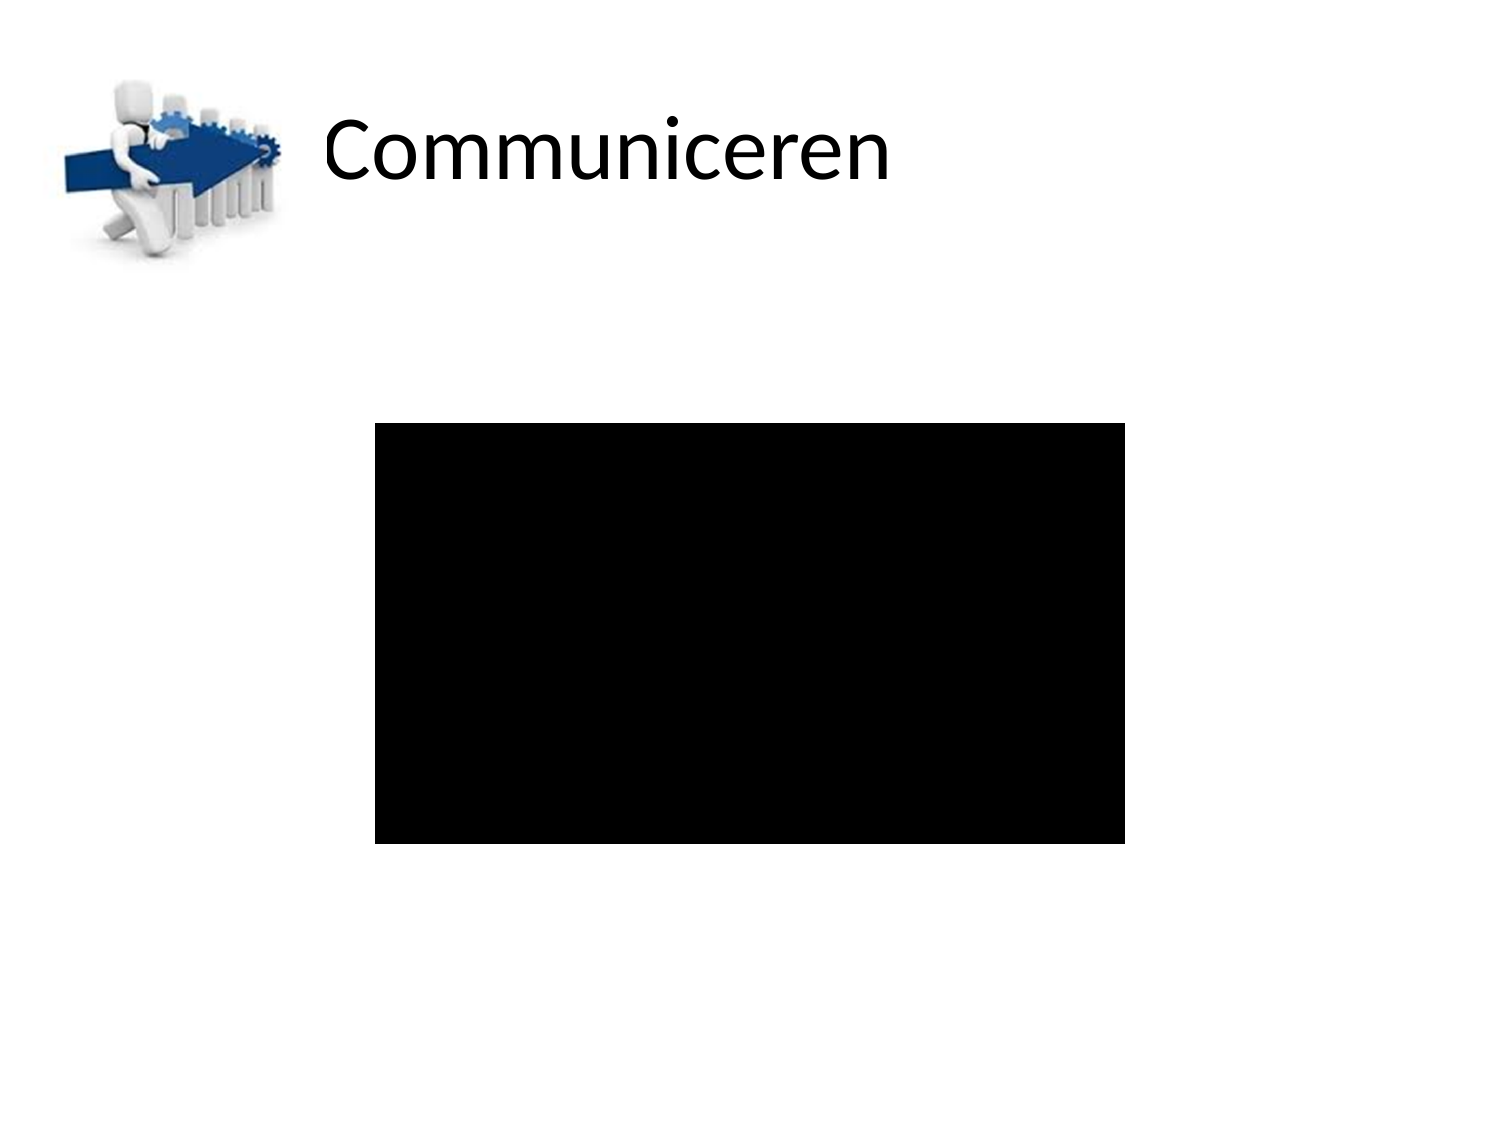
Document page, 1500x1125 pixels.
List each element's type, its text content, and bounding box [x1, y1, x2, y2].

picture [17, 66, 327, 281]
title Communiceren [301, 54, 916, 232]
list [374, 422, 1126, 845]
